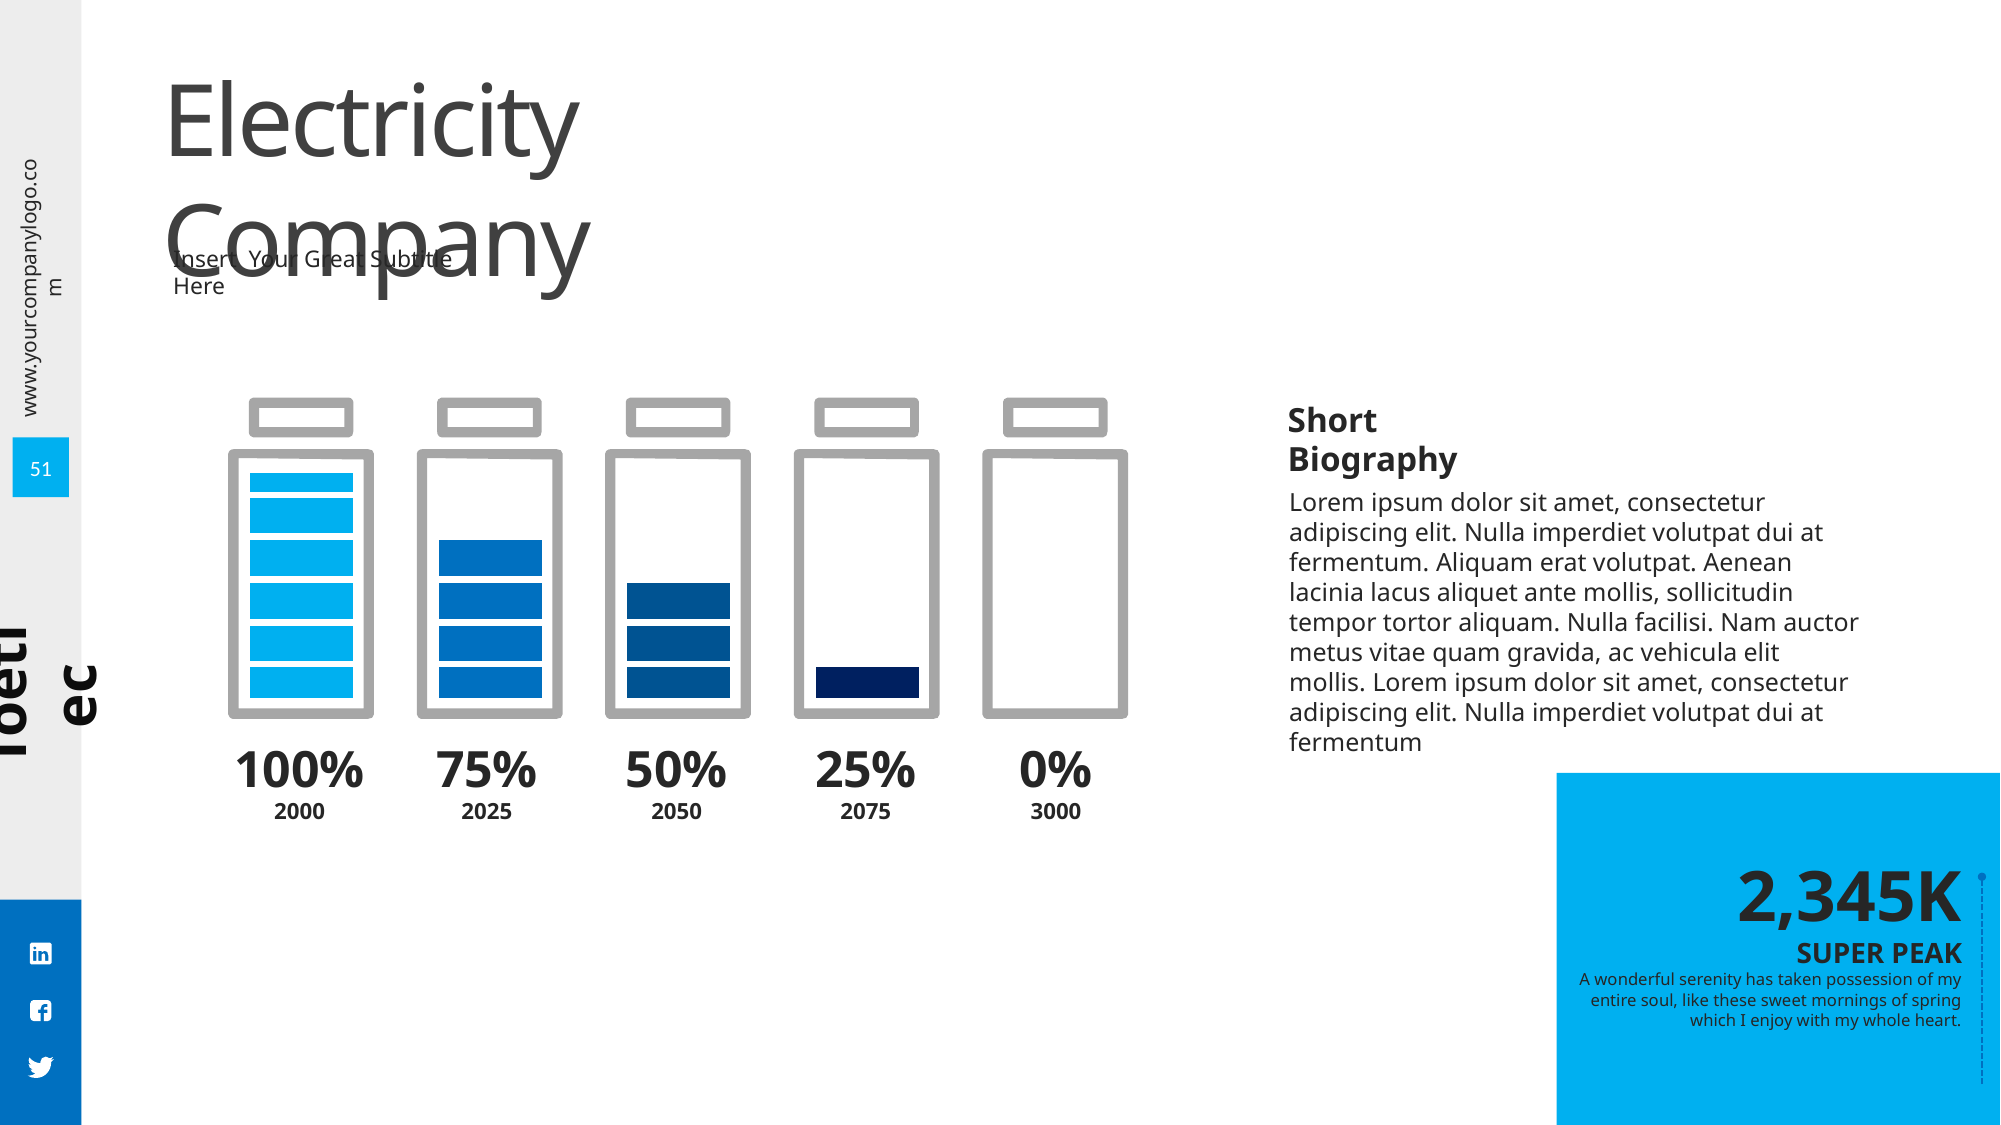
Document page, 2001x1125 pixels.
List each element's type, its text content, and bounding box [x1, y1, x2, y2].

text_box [209, 397, 1147, 870]
text_box Lorem ipsum dolor sit amet, consectetur adipiscing elit. Nulla imperdiet volutpat dui at fermentum. Aliquam erat volutpat. Aenean lacinia lacus aliquet ante mollis, sollicitudin tempor tortor aliquam. Nulla facilisi. Nam auctor metus vitae quam gravida, ac vehicula elit mollis. Lorem ipsum dolor sit amet, consectetur adipiscing elit. Nulla imperdiet volutpat dui at fermentum [1274, 479, 1876, 764]
text_box Short Biography [1272, 404, 1557, 473]
text_box [1556, 772, 2000, 1125]
text_box Insert Your Great Subtitle Here [158, 237, 512, 307]
slide_number 51 [12, 437, 69, 498]
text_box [1556, 842, 1982, 1094]
text_box Electricity Company [147, 116, 677, 236]
